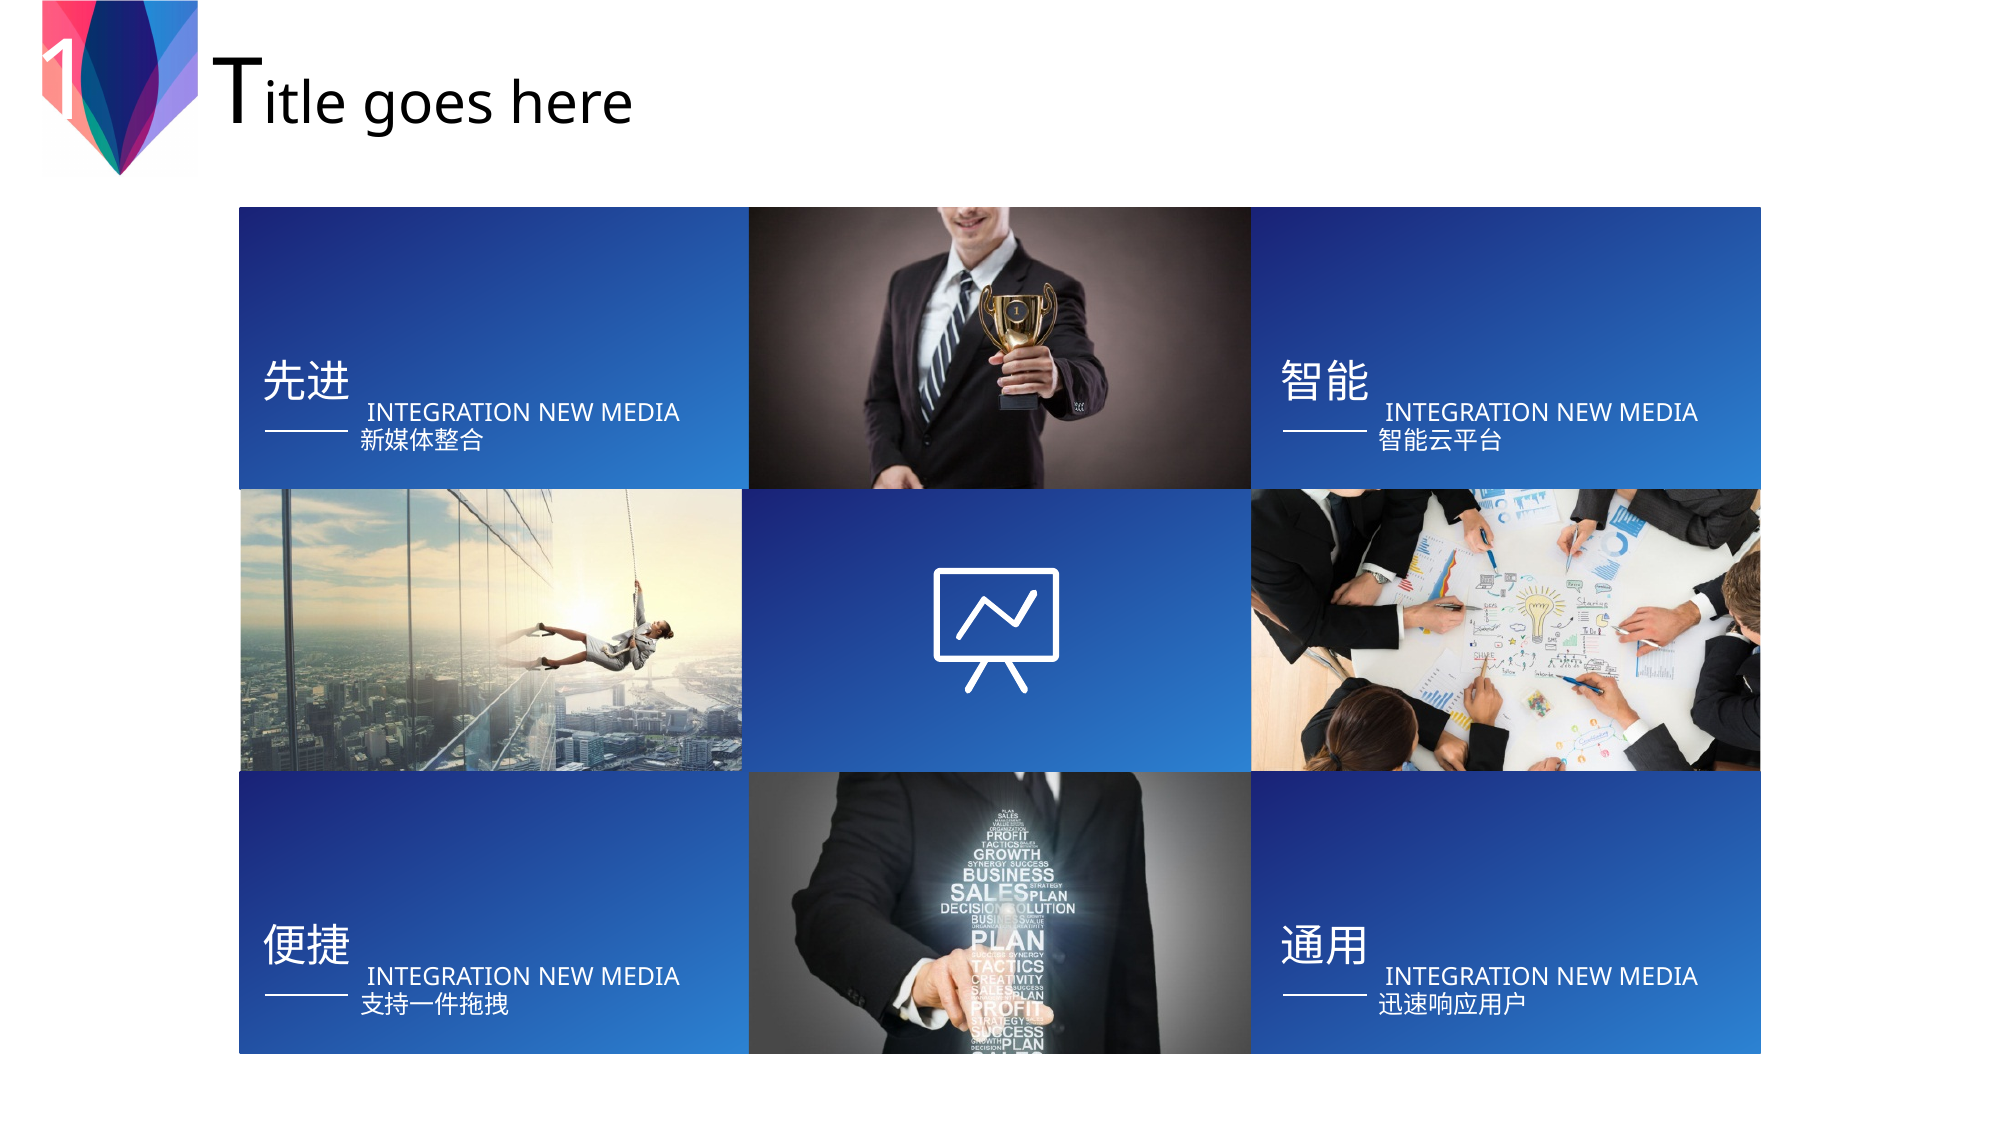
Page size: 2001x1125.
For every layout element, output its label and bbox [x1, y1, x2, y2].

text_box [1362, 388, 1722, 463]
picture [239, 207, 1761, 1054]
text_box [344, 388, 704, 463]
text_box [238, 771, 750, 1055]
text_box [17, 0, 666, 177]
text_box [1362, 952, 1722, 1027]
text_box [344, 952, 704, 1027]
text_box [933, 567, 1060, 694]
